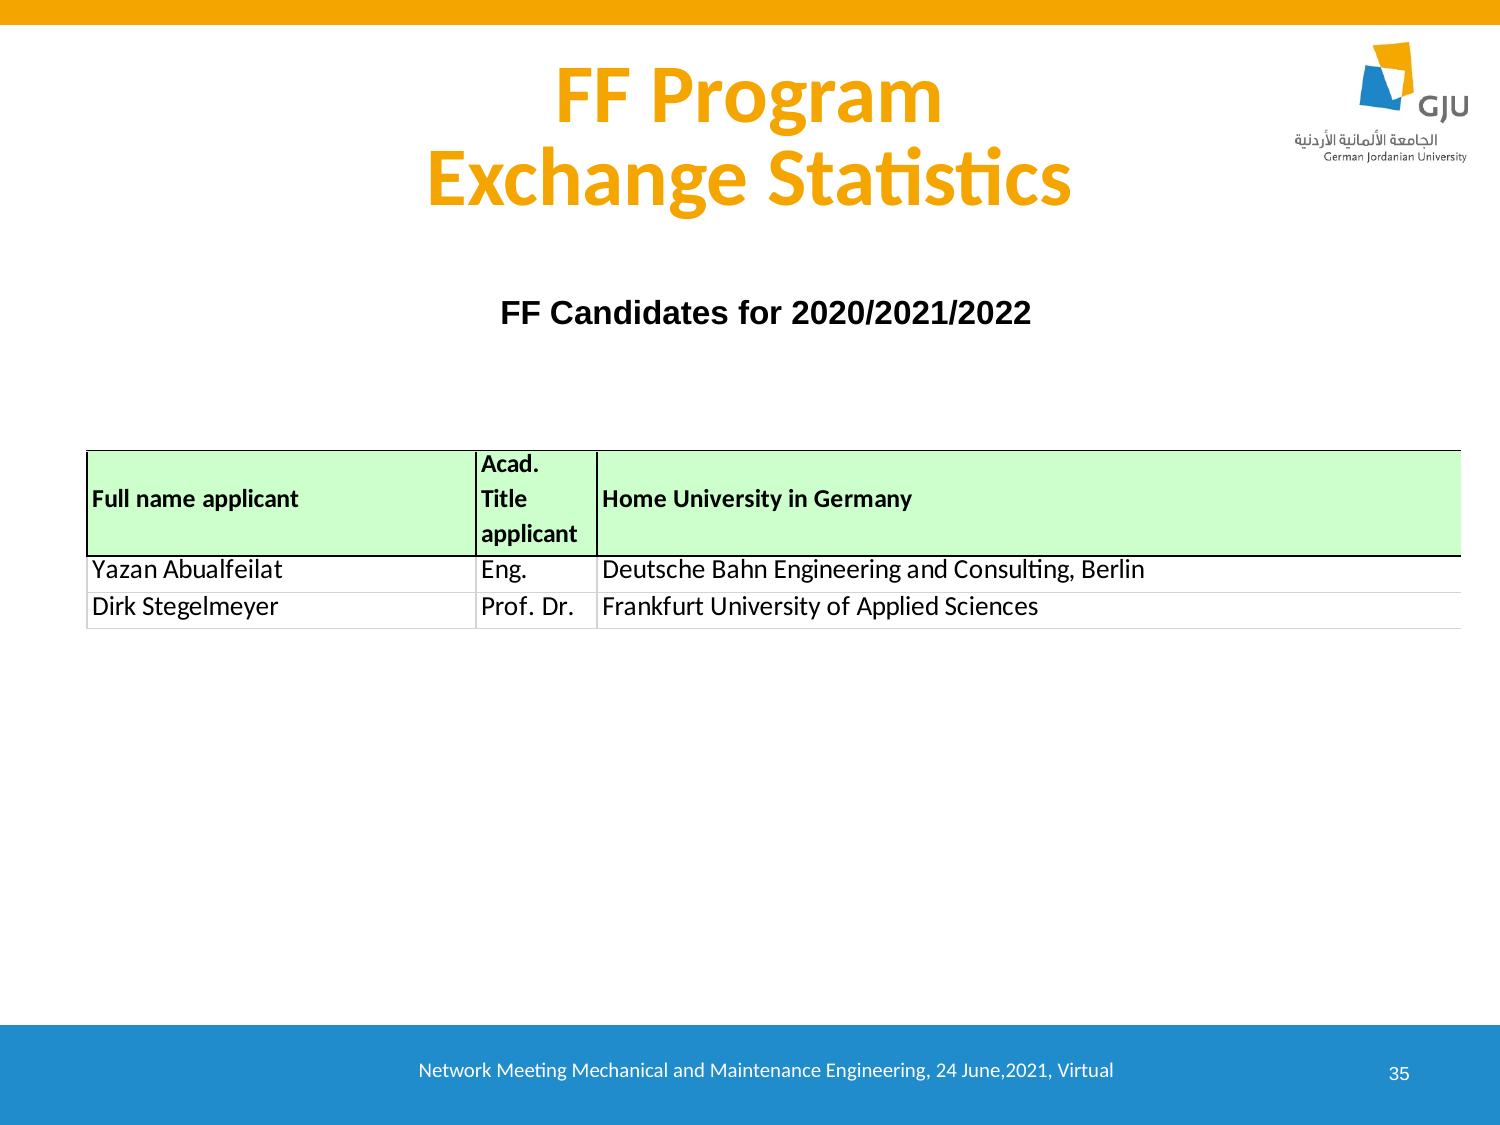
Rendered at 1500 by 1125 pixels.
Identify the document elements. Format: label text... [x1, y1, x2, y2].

picture [1295, 42, 1468, 163]
slide_number 35 [1258, 1042, 1425, 1103]
picture [0, 0, 1500, 25]
text_box FF Program Exchange Statistics [74, 45, 1425, 233]
picture [85, 449, 1463, 631]
text_box FF Candidates for 2020/2021/2022 [35, 284, 1498, 339]
footer Network Meeting Mechanical and Maintenance Engineering, 24 June,2021, Virtual [320, 1051, 1213, 1112]
